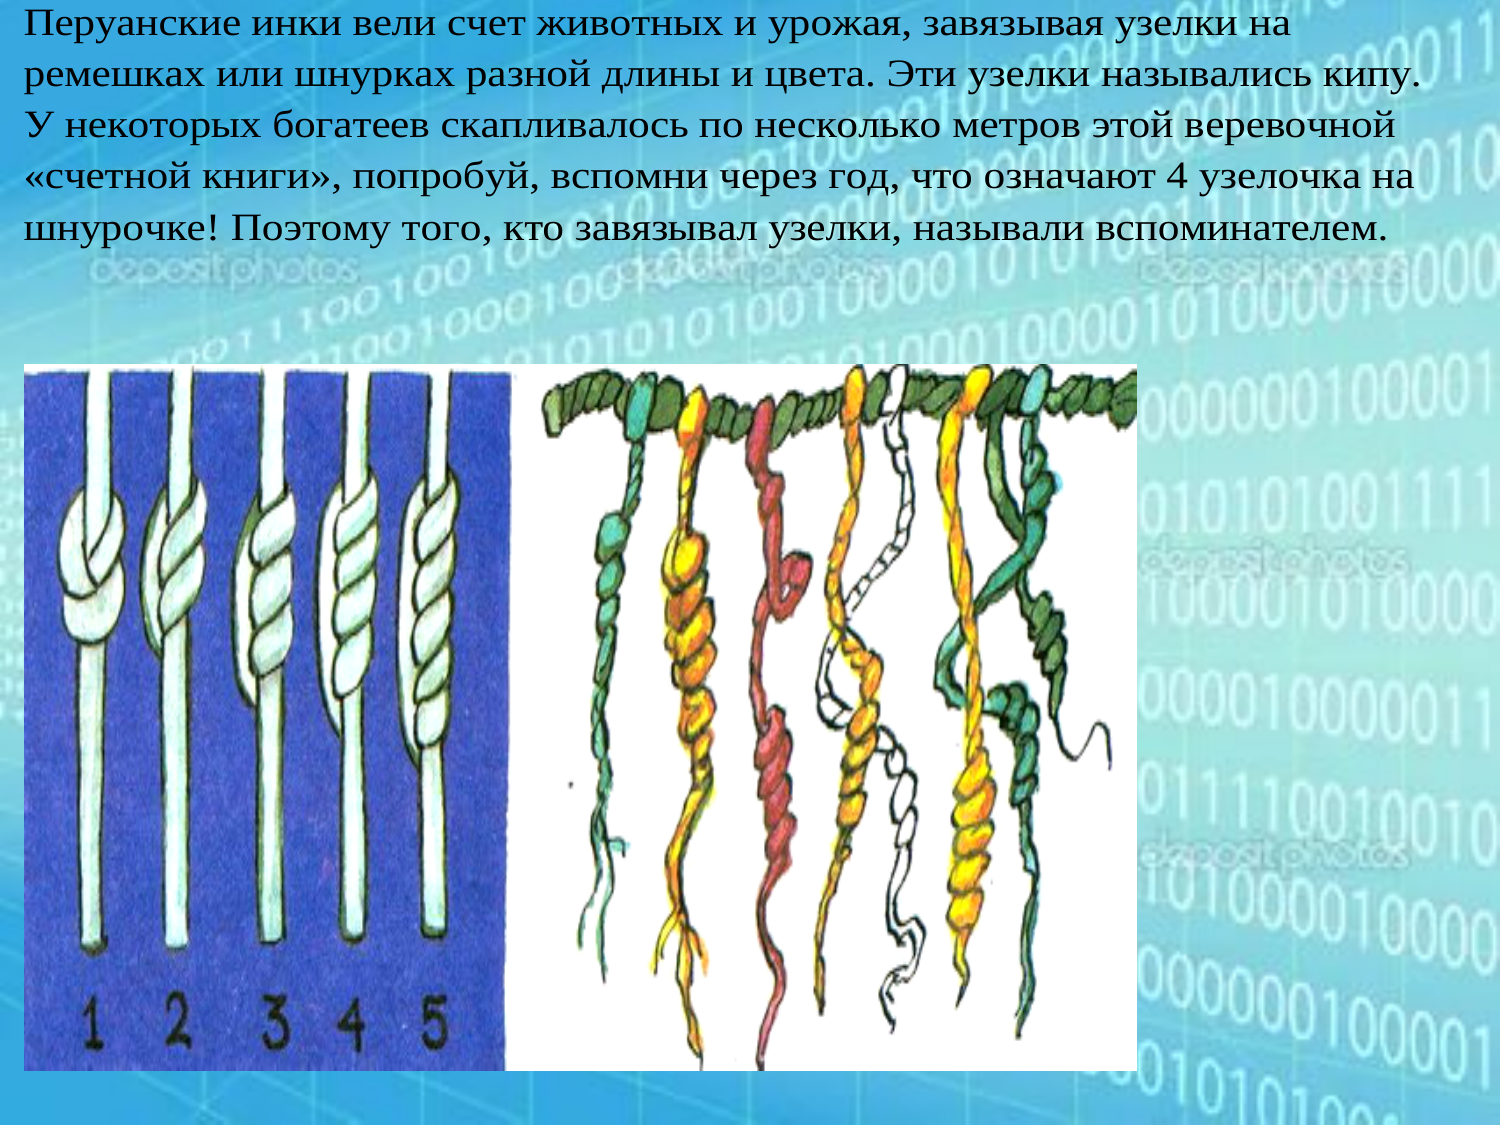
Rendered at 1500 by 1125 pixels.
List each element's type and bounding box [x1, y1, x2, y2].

list [23, 0, 1471, 1107]
picture [0, 0, 1500, 1125]
